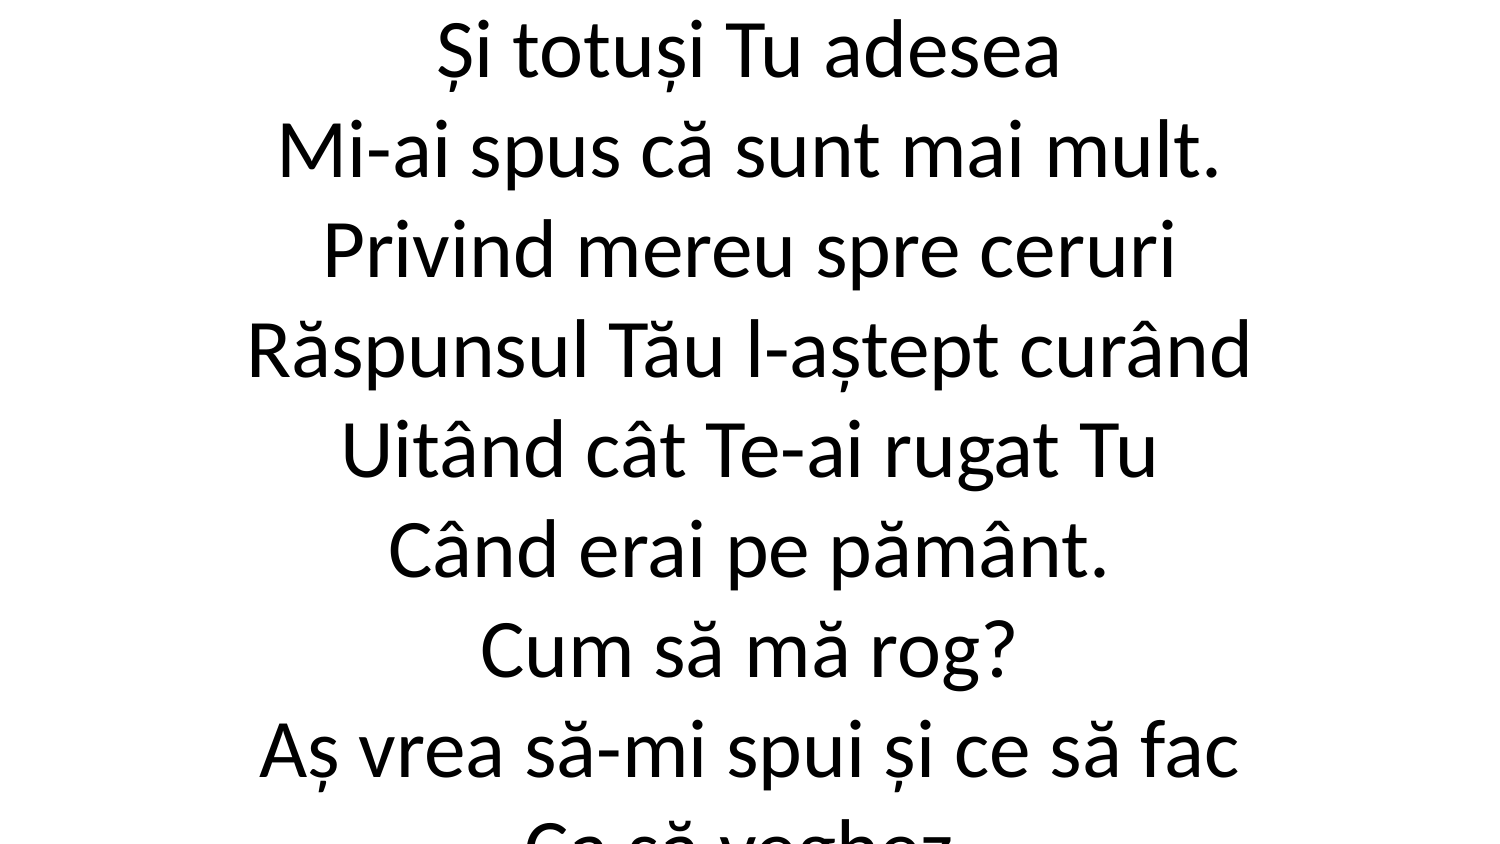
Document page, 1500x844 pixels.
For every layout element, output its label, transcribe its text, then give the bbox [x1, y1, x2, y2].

text_box 'Naintea Ta Isuse Un bulgăr de pământ eu sunt, Și totuși Tu adesea Mi-ai spus că sunt mai mult. Privind mereu spre ceruri Răspunsul Tău l-aștept curând Uitând cât Te-ai rugat Tu Când erai pe pământ. Cum să mă rog? Aș vrea să-mi spui și ce să fac Ca să veghez. Cum să mă rog, să simt puterea Ta Că m-a cuprins și că m-asculți? [157, 0, 1343, 844]
